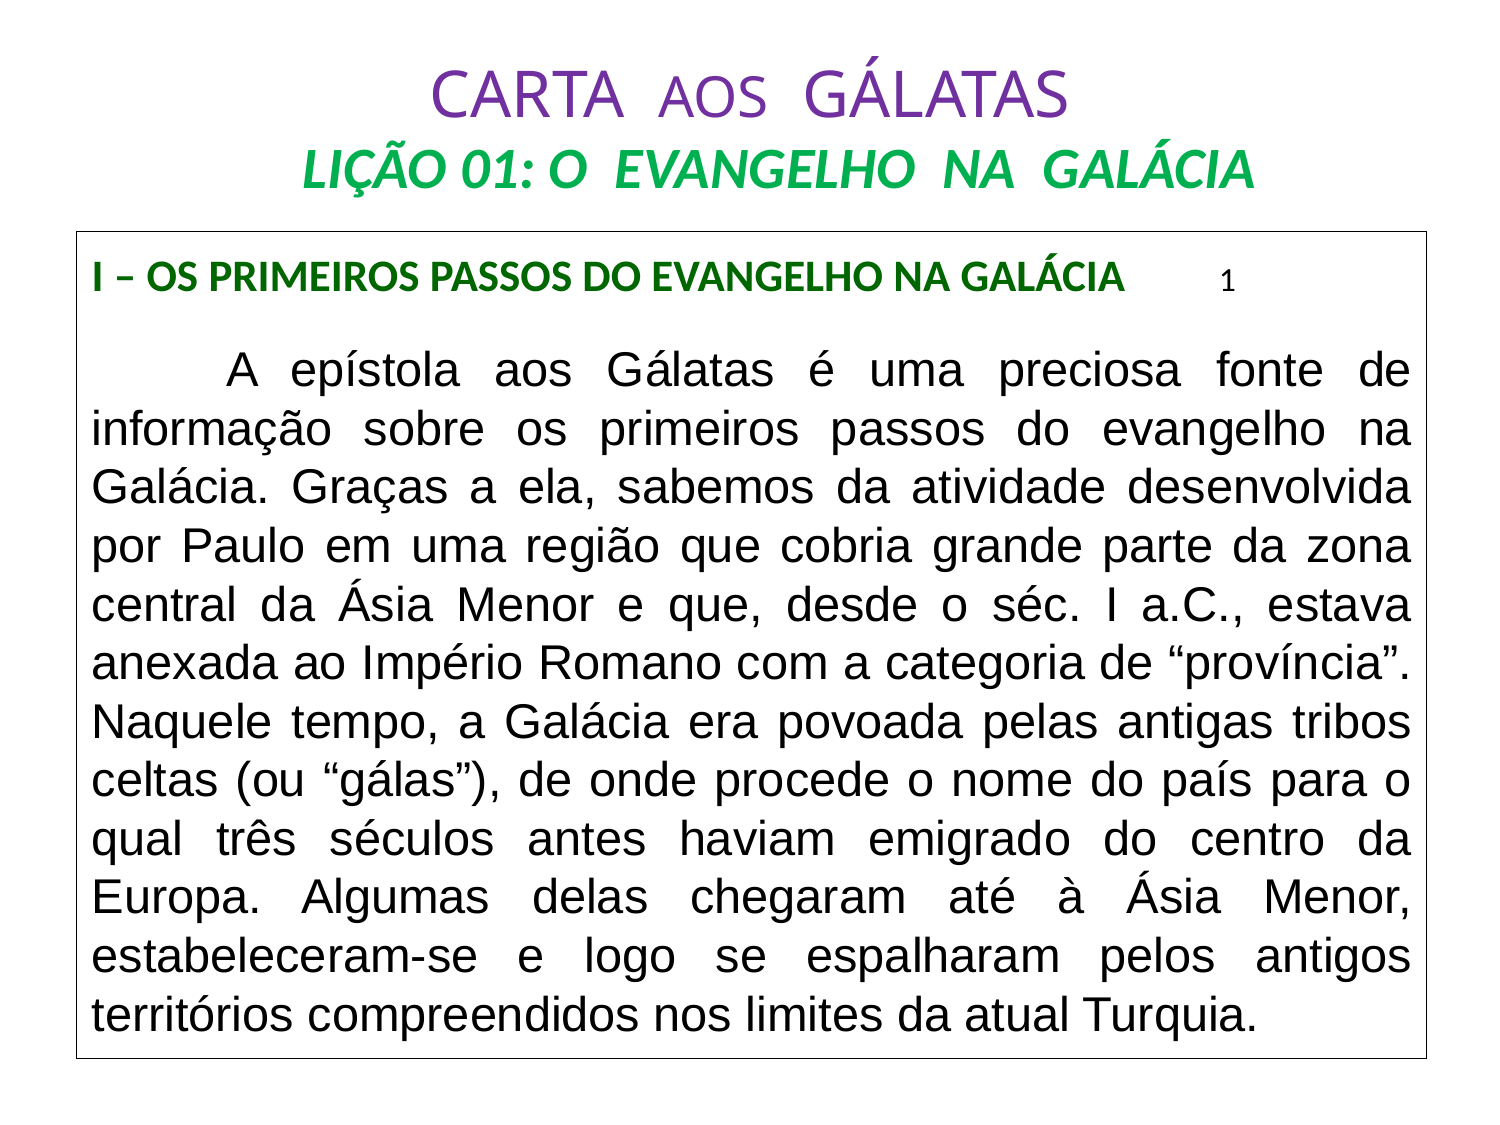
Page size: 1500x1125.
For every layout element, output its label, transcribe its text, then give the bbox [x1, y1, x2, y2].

title CARTA AOS GÁLATAS LIÇÃO 01: O EVANGELHO NA GALÁCIA [75, 45, 1425, 209]
list I – OS PRIMEIROS PASSOS DO EVANGELHO NA GALÁCIA 1 A epístola aos Gálatas é uma preciosa fonte de informação sobre os primeiros passos do evangelho na Galácia. Graças a ela, sabemos da atividade desenvolvida por Paulo em uma região que cobria grande parte da zona central da Ásia Menor e que, desde o séc. I a.C., estava anexada ao Império Romano com a categoria de “província”. Naquele tempo, a Galácia era povoada pelas antigas tribos celtas (ou “gálas”), de onde procede o nome do país para o qual três séculos antes haviam emigrado do centro da Europa. Algumas delas chegaram até à Ásia Menor, estabeleceram-se e logo se espalharam pelos antigos territórios compreendidos nos limites da atual Turquia. [76, 231, 1427, 1059]
